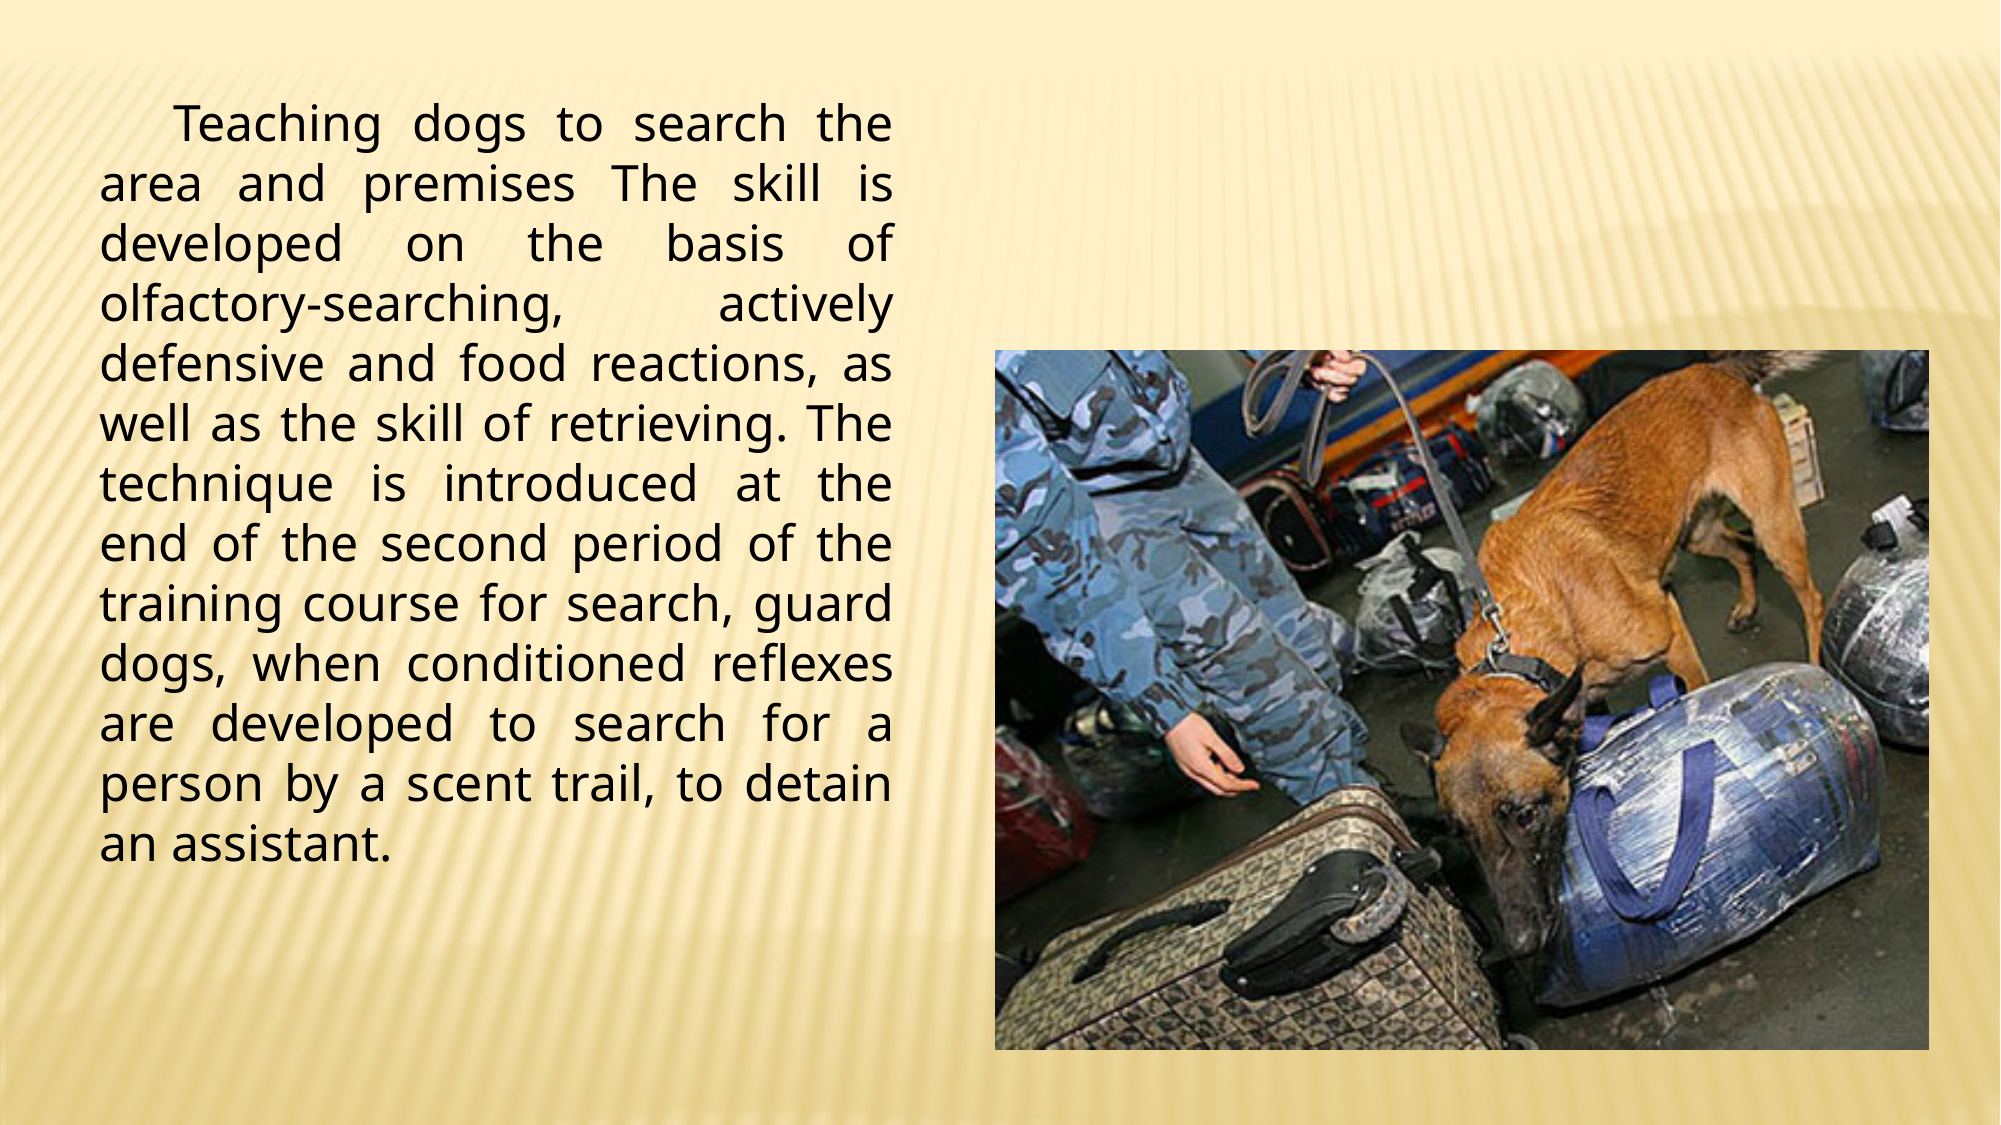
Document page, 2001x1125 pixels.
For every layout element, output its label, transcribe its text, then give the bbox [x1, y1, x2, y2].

picture [994, 349, 1929, 1051]
text_box Teaching dogs to search the area and premises The skill is developed on the basis of olfactory-searching, actively defensive and food reactions, as well as the skill of retrieving. The technique is introduced at the end of the second period of the training course for search, guard dogs, when conditioned reflexes are developed to search for a person by a scent trail, to detain an assistant. [84, 84, 910, 879]
